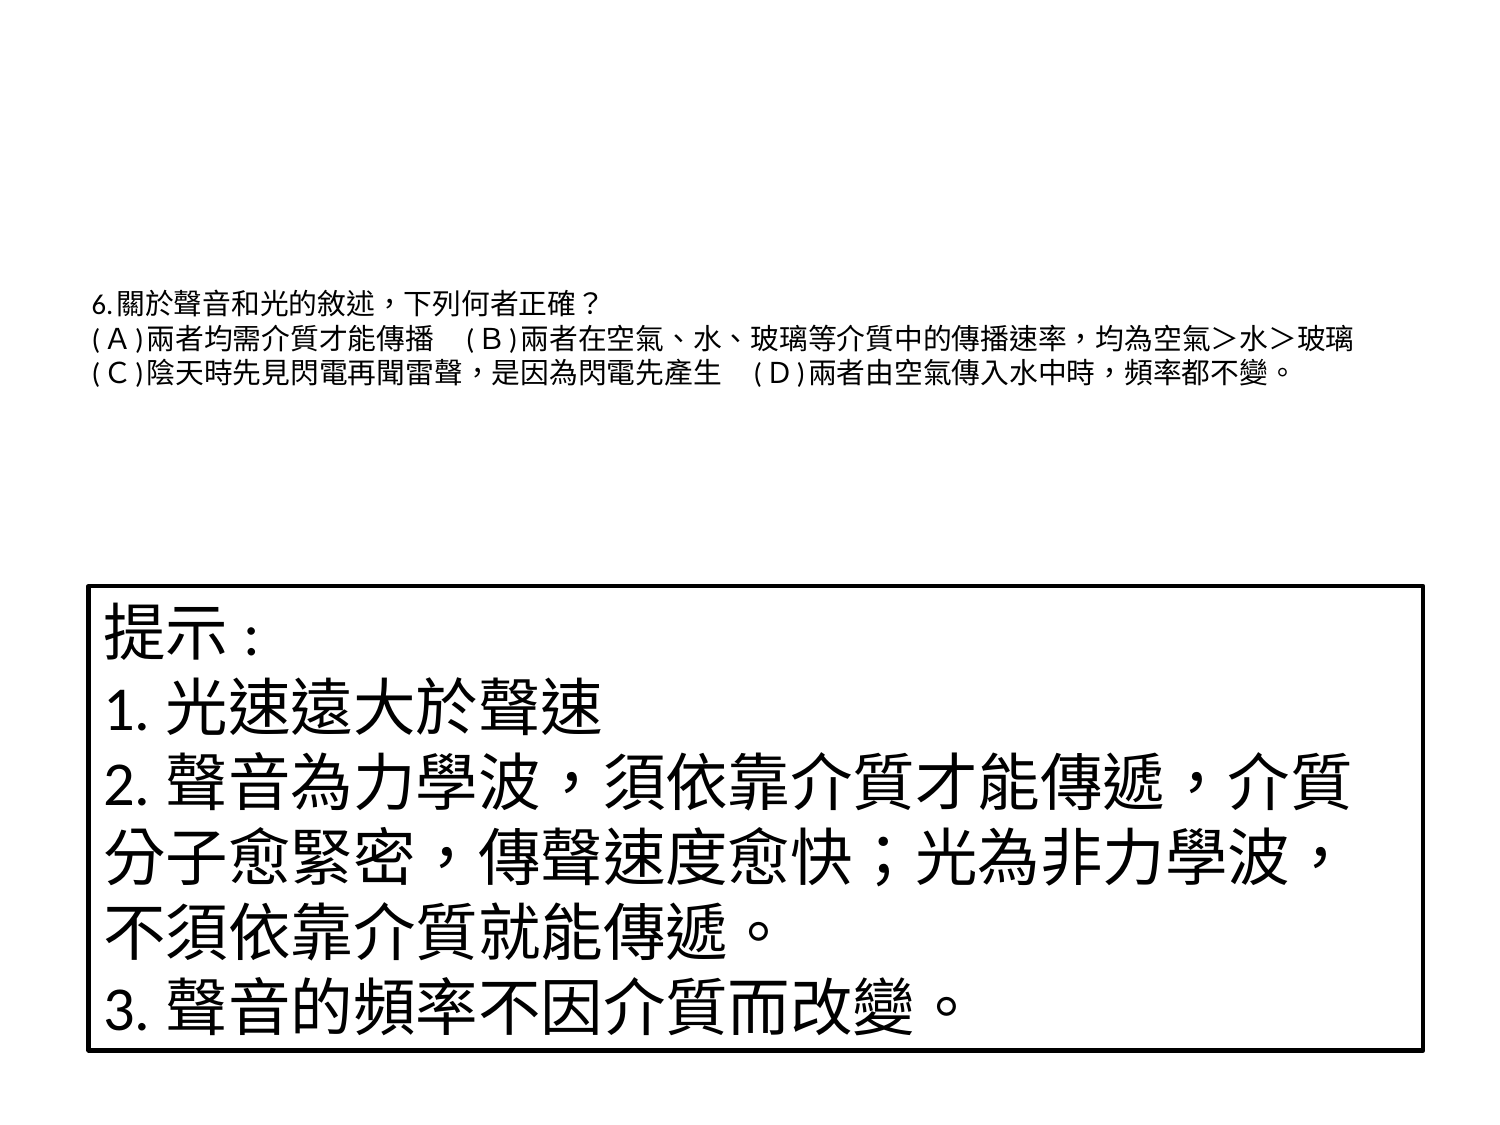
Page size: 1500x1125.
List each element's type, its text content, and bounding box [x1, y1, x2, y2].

text_box 提示: 1.光速遠大於聲速 2.聲音為力學波，須依靠介質才能傳遞，介質分子愈緊密，傳聲速度愈快；光為非力學波，不須依靠介質就能傳遞。 3.聲音的頻率不因介質而改變。 [86, 584, 1425, 1053]
title 6.關於聲音和光的敘述，下列何者正確？ (Ａ)兩者均需介質才能傳播 (Ｂ)兩者在空氣、水、玻璃等介質中的傳播速率，均為空氣＞水＞玻璃 (Ｃ)陰天時先見閃電再聞雷聲，是因為閃電先產生 (Ｄ)兩者由空氣傳入水中時，頻率都不變。 [76, 267, 1427, 455]
